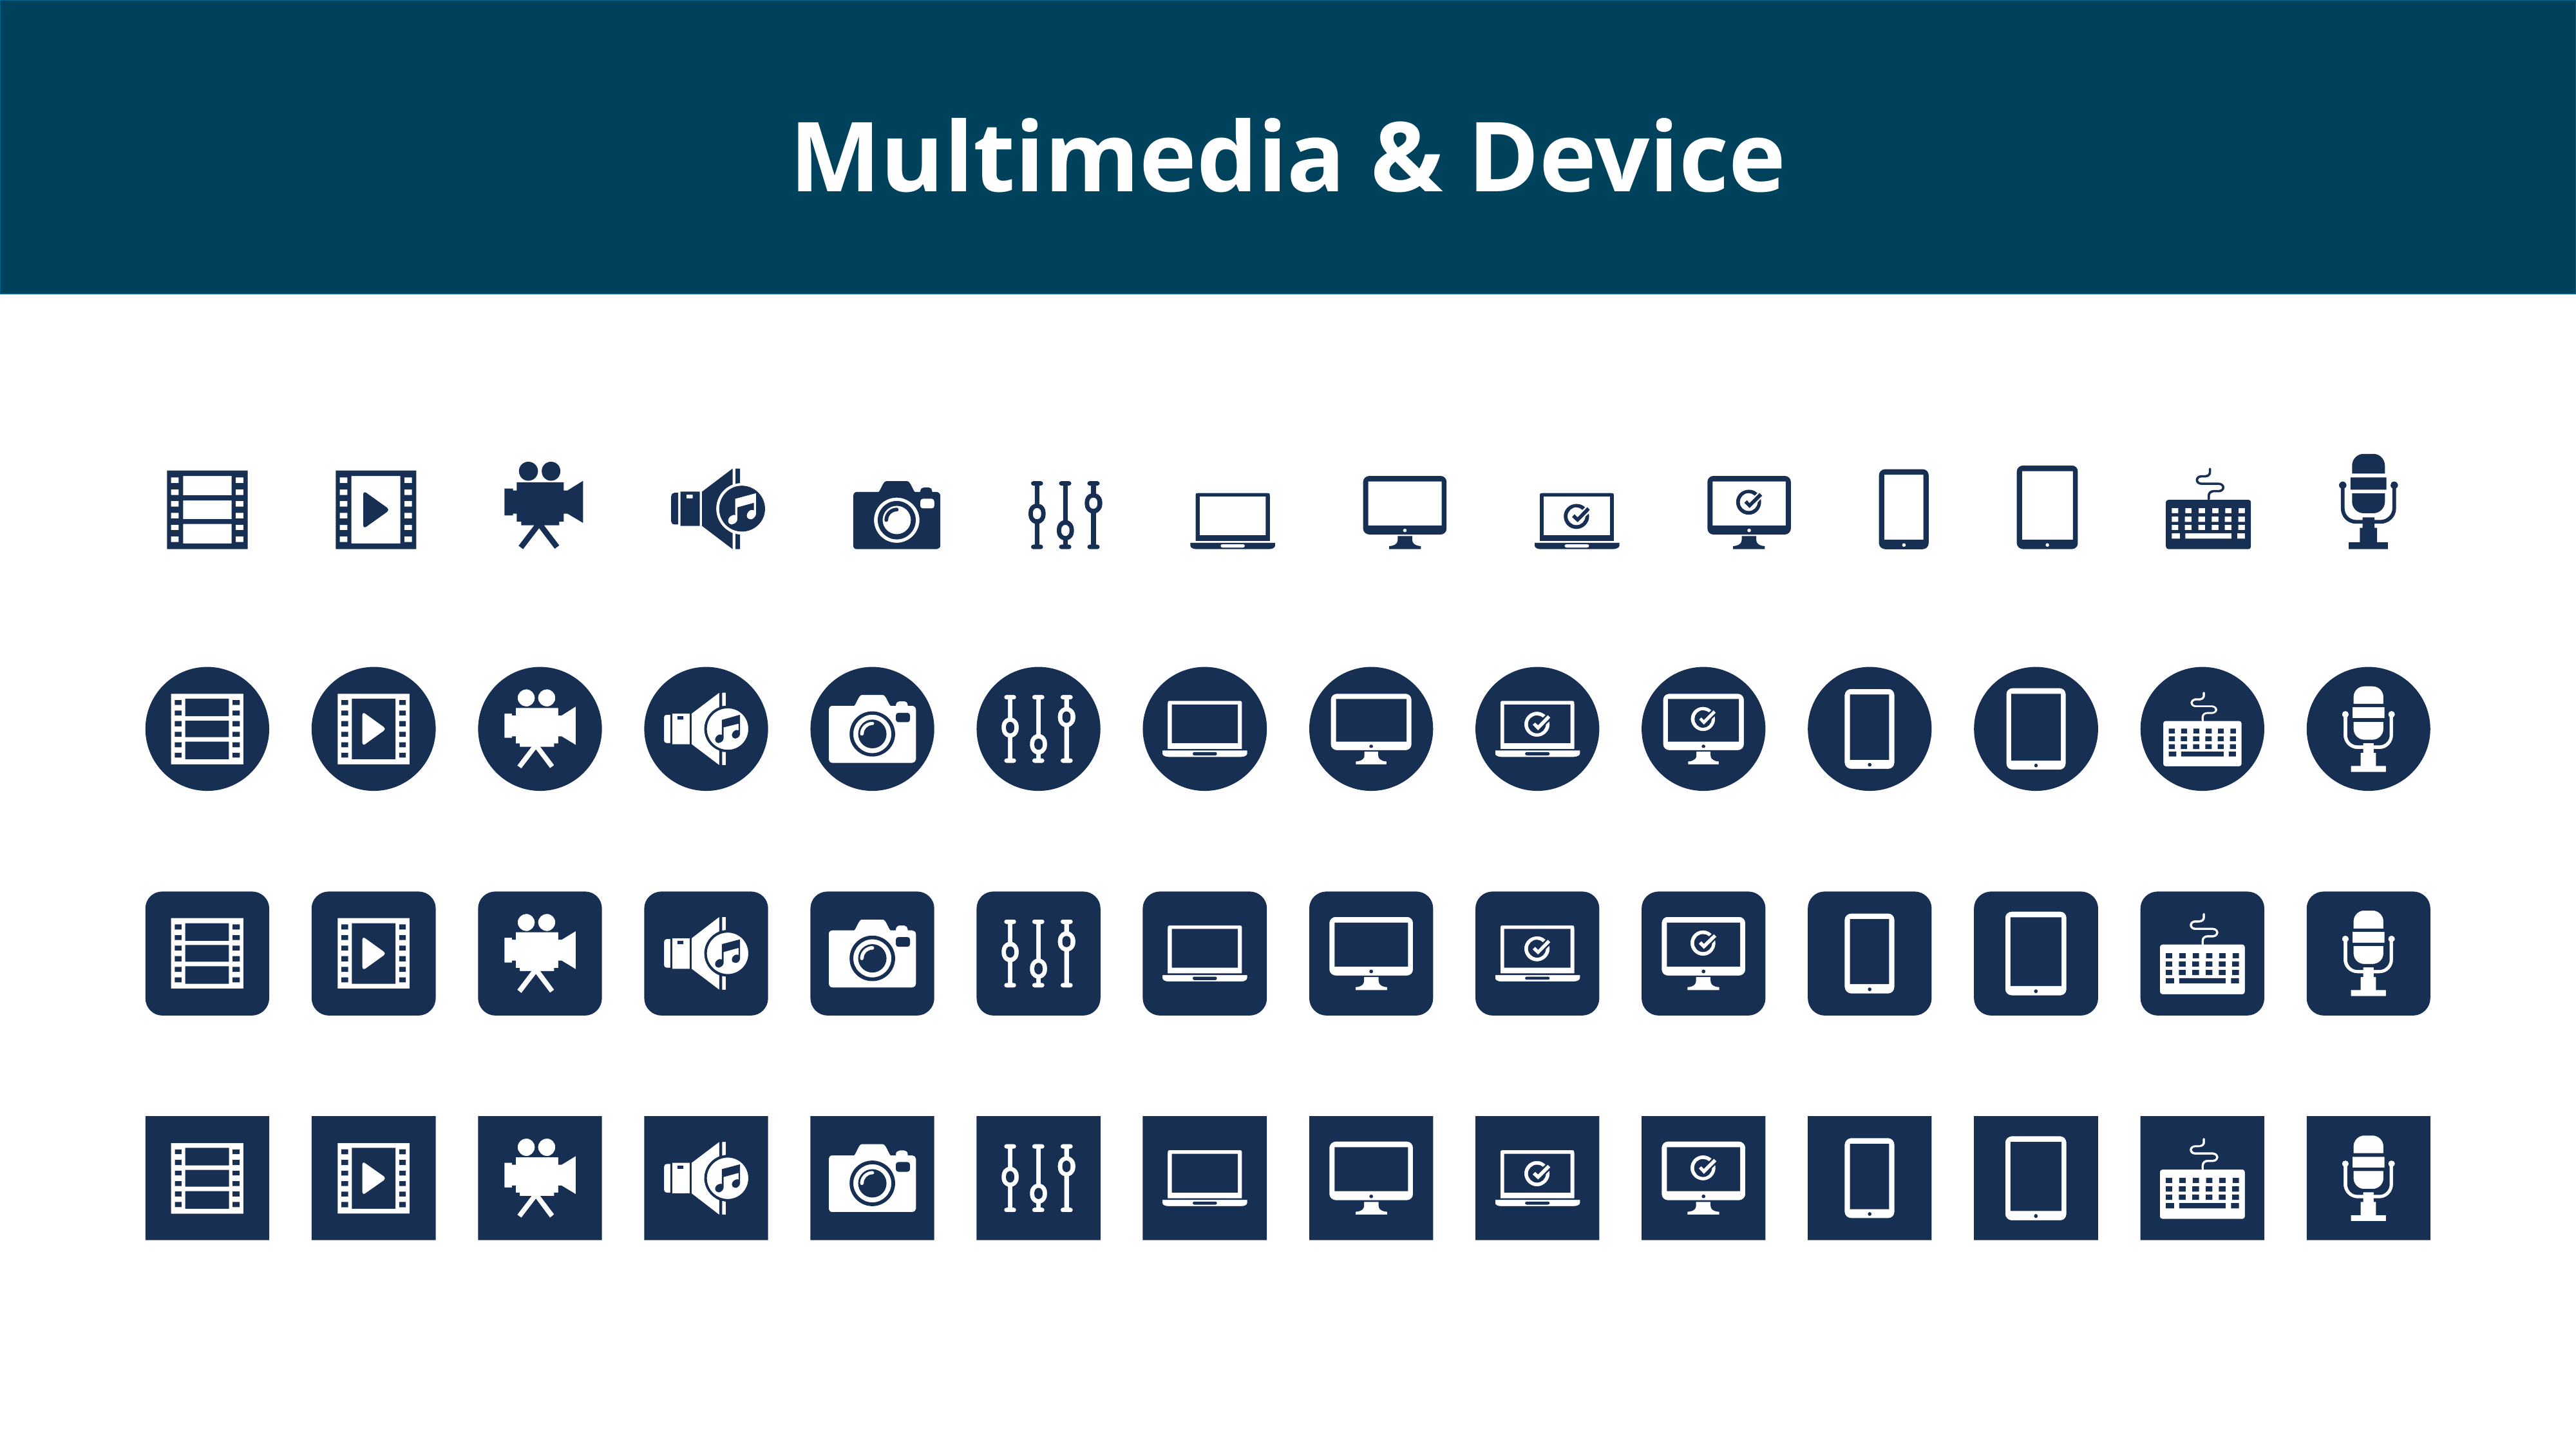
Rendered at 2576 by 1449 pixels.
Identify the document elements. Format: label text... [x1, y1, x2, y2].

text_box [478, 667, 602, 791]
title Multimedia & Device [223, 90, 2353, 215]
text_box [1808, 891, 1932, 1016]
text_box [810, 667, 934, 791]
text_box [976, 667, 1101, 791]
text_box [311, 1116, 436, 1240]
text_box [2140, 891, 2265, 1016]
text_box [644, 891, 768, 1016]
text_box [542, 461, 561, 481]
text_box [1190, 542, 1275, 549]
text_box [145, 667, 270, 791]
text_box [1142, 667, 1267, 791]
text_box [478, 891, 602, 1016]
text_box [2339, 481, 2398, 549]
text_box [1808, 667, 1932, 791]
text_box [1642, 1116, 1766, 1240]
text_box [1084, 481, 1103, 549]
text_box [1642, 667, 1766, 791]
text_box [1642, 891, 1766, 1016]
text_box [2140, 667, 2265, 791]
text_box [671, 493, 679, 525]
text_box [1309, 1116, 1434, 1240]
text_box [1879, 469, 1929, 549]
text_box [504, 480, 583, 549]
text_box [2306, 667, 2430, 791]
text_box [1057, 481, 1074, 549]
text_box [145, 1116, 270, 1240]
text_box [2016, 465, 2078, 549]
text_box [145, 891, 270, 1016]
text_box [1974, 891, 2098, 1016]
text_box [735, 533, 741, 549]
text_box [1974, 1116, 2098, 1240]
text_box [478, 1116, 602, 1240]
text_box [1475, 667, 1600, 791]
text_box [810, 1116, 934, 1240]
text_box [518, 461, 538, 481]
text_box [2306, 1116, 2430, 1240]
text_box [719, 486, 765, 532]
text_box [2166, 468, 2251, 549]
text_box [311, 891, 436, 1016]
text_box [1389, 536, 1421, 549]
text_box [1974, 667, 2098, 791]
text_box [644, 1116, 768, 1240]
text_box [976, 891, 1101, 1016]
text_box [1535, 542, 1620, 549]
text_box [1028, 481, 1046, 549]
text_box [1142, 891, 1267, 1016]
text_box [1475, 1116, 1600, 1240]
text_box [1142, 1116, 1267, 1240]
text_box [1808, 1116, 1932, 1240]
text_box [735, 468, 741, 484]
text_box [680, 491, 700, 526]
text_box [1363, 476, 1447, 535]
text_box [702, 468, 733, 549]
text_box [1540, 493, 1614, 541]
text_box [810, 891, 934, 1016]
text_box [1475, 891, 1600, 1016]
text_box [311, 667, 436, 791]
text_box [853, 481, 941, 549]
text_box [644, 667, 768, 791]
text_box [976, 1116, 1101, 1240]
text_box [2350, 477, 2387, 490]
text_box [1707, 476, 1791, 535]
text_box [1309, 891, 1434, 1016]
text_box [1309, 667, 1434, 791]
text_box [1195, 493, 1270, 541]
text_box [2140, 1116, 2265, 1240]
text_box [2306, 891, 2430, 1016]
text_box [1733, 536, 1765, 549]
text_box [336, 470, 417, 549]
text_box [167, 470, 248, 549]
text_box [2352, 453, 2385, 474]
